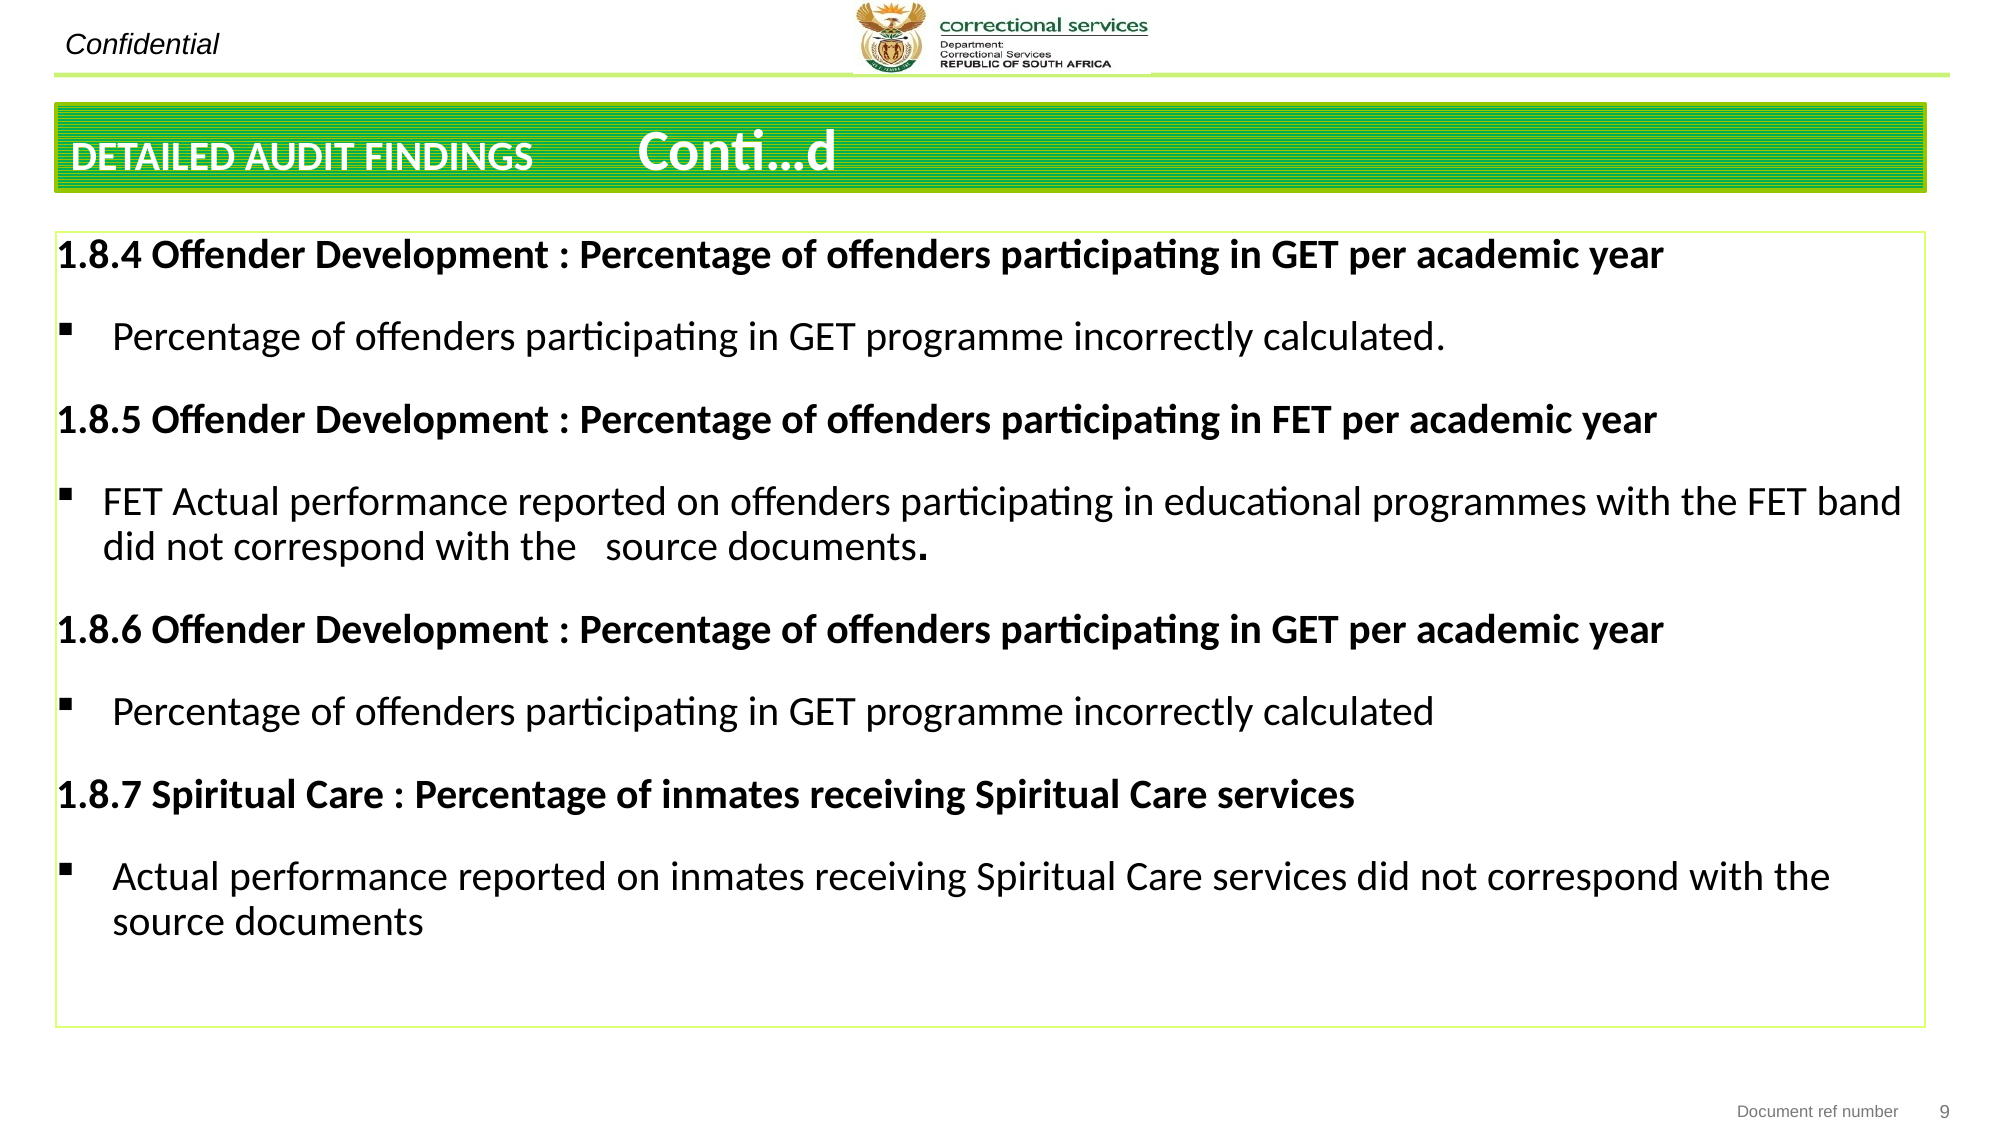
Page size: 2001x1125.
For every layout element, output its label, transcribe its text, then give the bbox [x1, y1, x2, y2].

text_box 1.8.4 Offender Development : Percentage of offenders participating in GET per academic year Percentage of offenders participating in GET programme incorrectly calculated. 1.8.5 Offender Development : Percentage of offenders participating in FET per academic year FET Actual performance reported on offenders participating in educational programmes with the FET band did not correspond with the source documents. 1.8.6 Offender Development : Percentage of offenders participating in GET per academic year Percentage of offenders participating in GET programme incorrectly calculated 1.8.7 Spiritual Care : Percentage of inmates receiving Spiritual Care services Actual performance reported on inmates receiving Spiritual Care services did not correspond with the source documents [56, 232, 1926, 1028]
text_box DETAILED AUDIT FINDINGS Conti…d [54, 102, 1927, 193]
picture [853, 0, 1151, 74]
